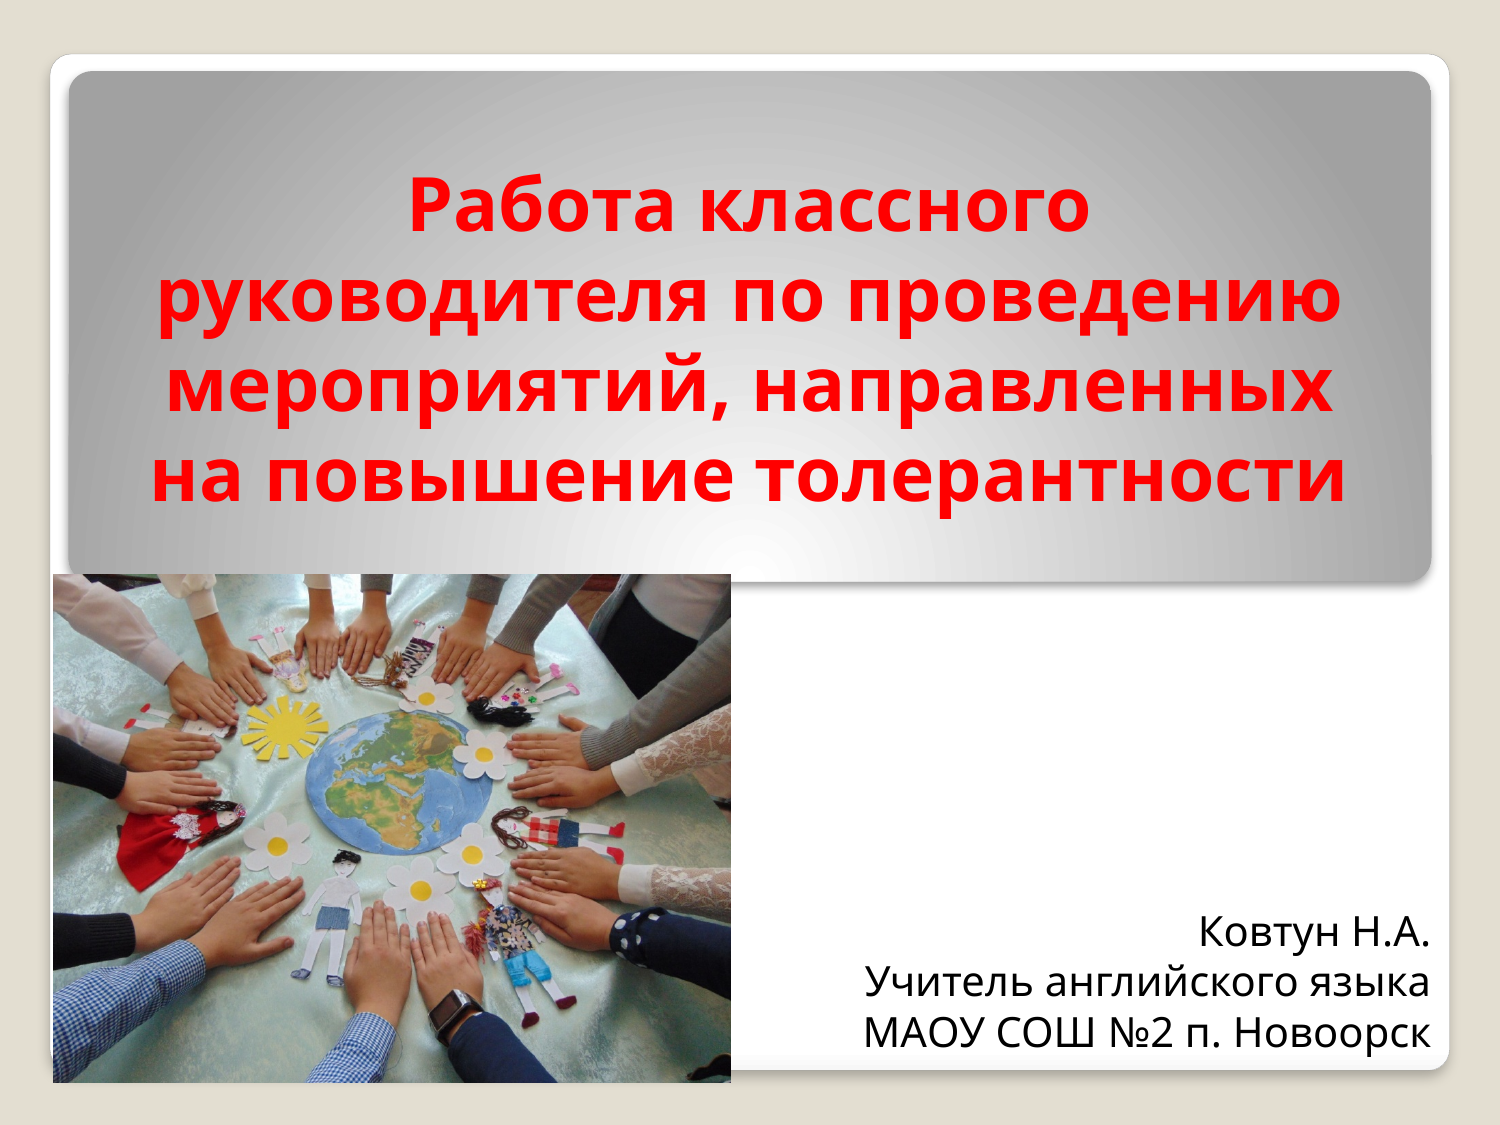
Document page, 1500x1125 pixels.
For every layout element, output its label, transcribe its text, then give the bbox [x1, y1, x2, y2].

subtitle Ковтун Н.А. Учитель английского языка МАОУ СОШ №2 п. Новоорск [785, 905, 1447, 1071]
picture [52, 574, 731, 1083]
title Работа классного руководителя по проведению мероприятий, направленных на повышение толерантности [112, 54, 1388, 634]
